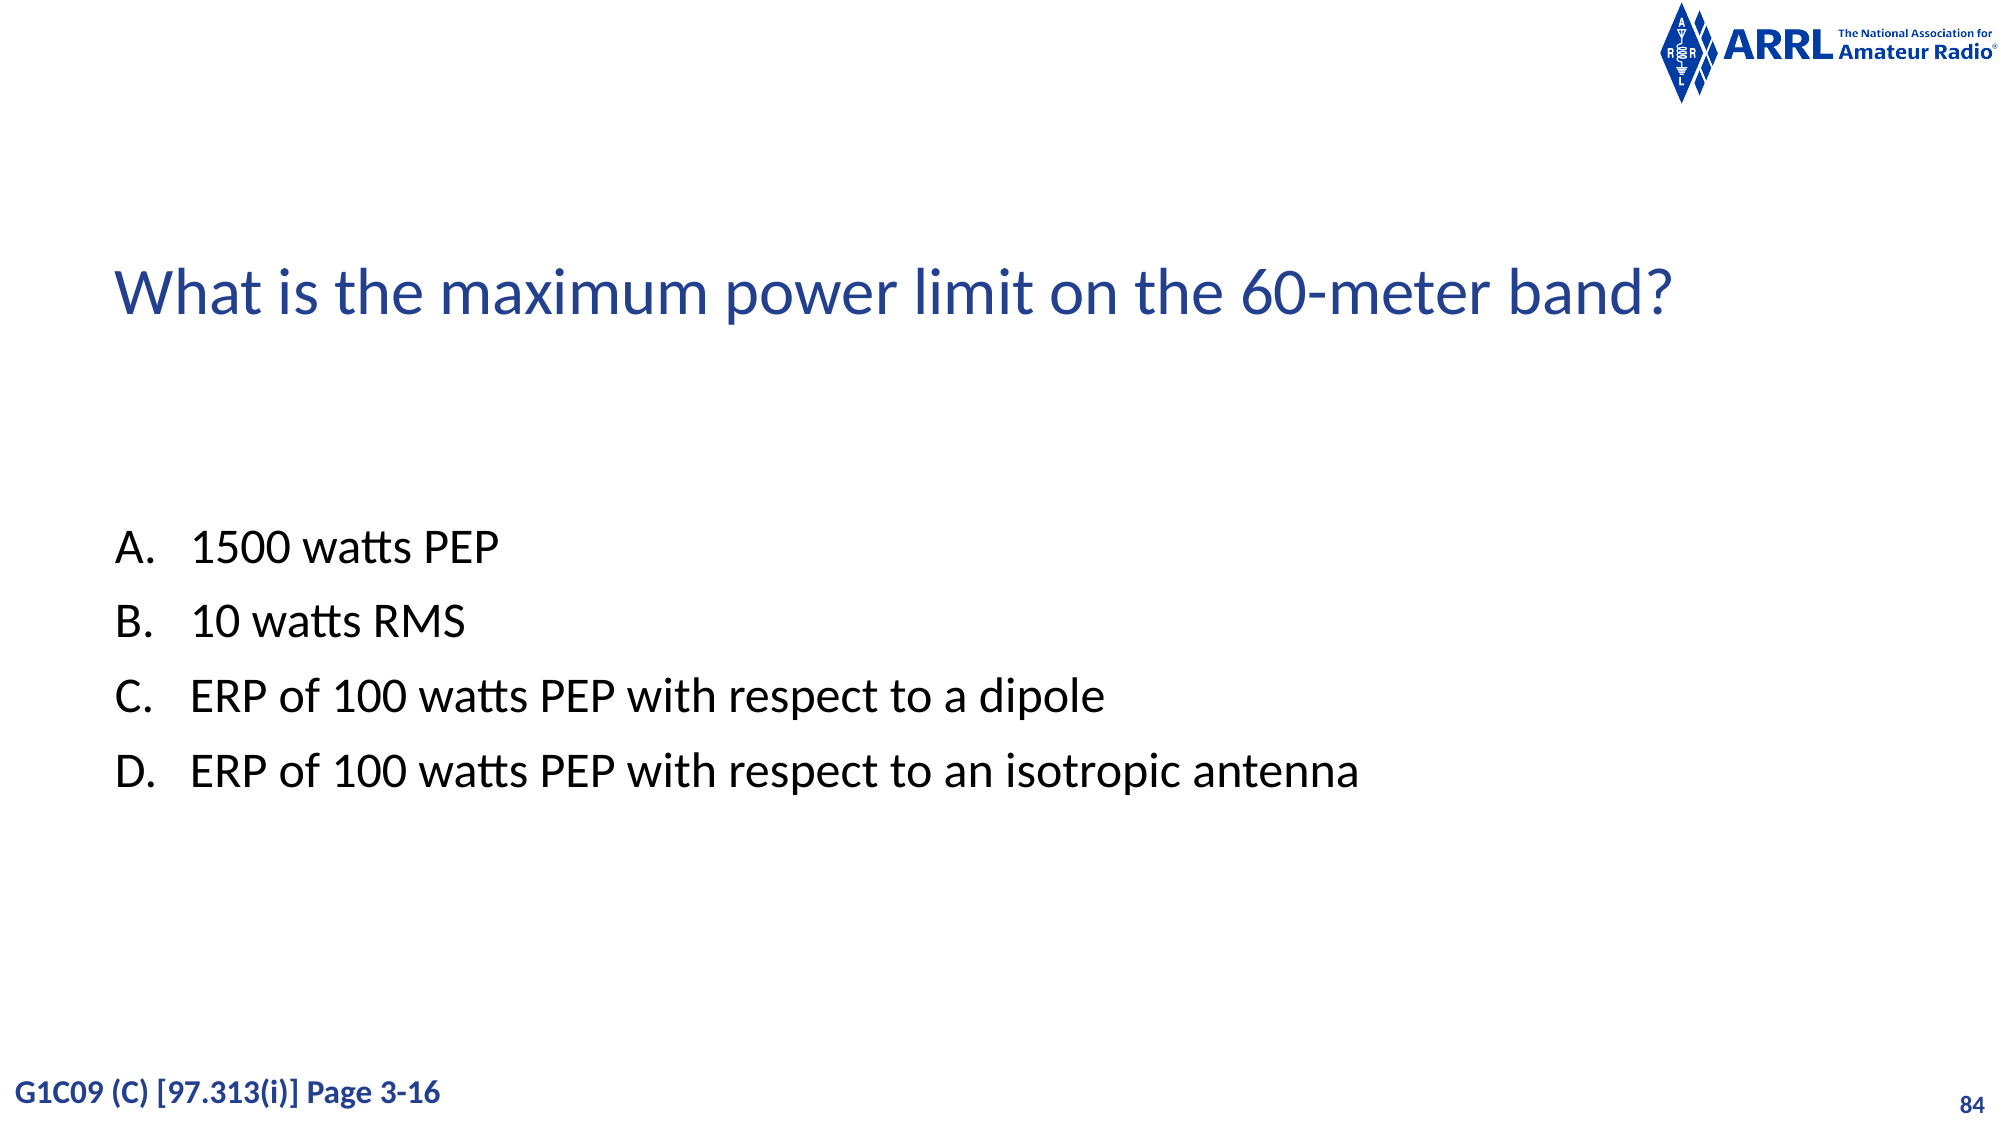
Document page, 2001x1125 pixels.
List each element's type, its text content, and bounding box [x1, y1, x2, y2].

list 1500 watts PEP 10 watts RMS ERP of 100 watts PEP with respect to a dipole ERP of 100 watts PEP with respect to an isotropic antenna [99, 512, 1900, 1005]
text_box G1C09 (C) [97.313(i)] Page 3-16 [0, 1062, 1313, 1118]
text_box 84 [1899, 1081, 2000, 1125]
title What is the maximum power limit on the 60-meter band? [99, 249, 1900, 388]
picture [1658, 0, 1999, 106]
